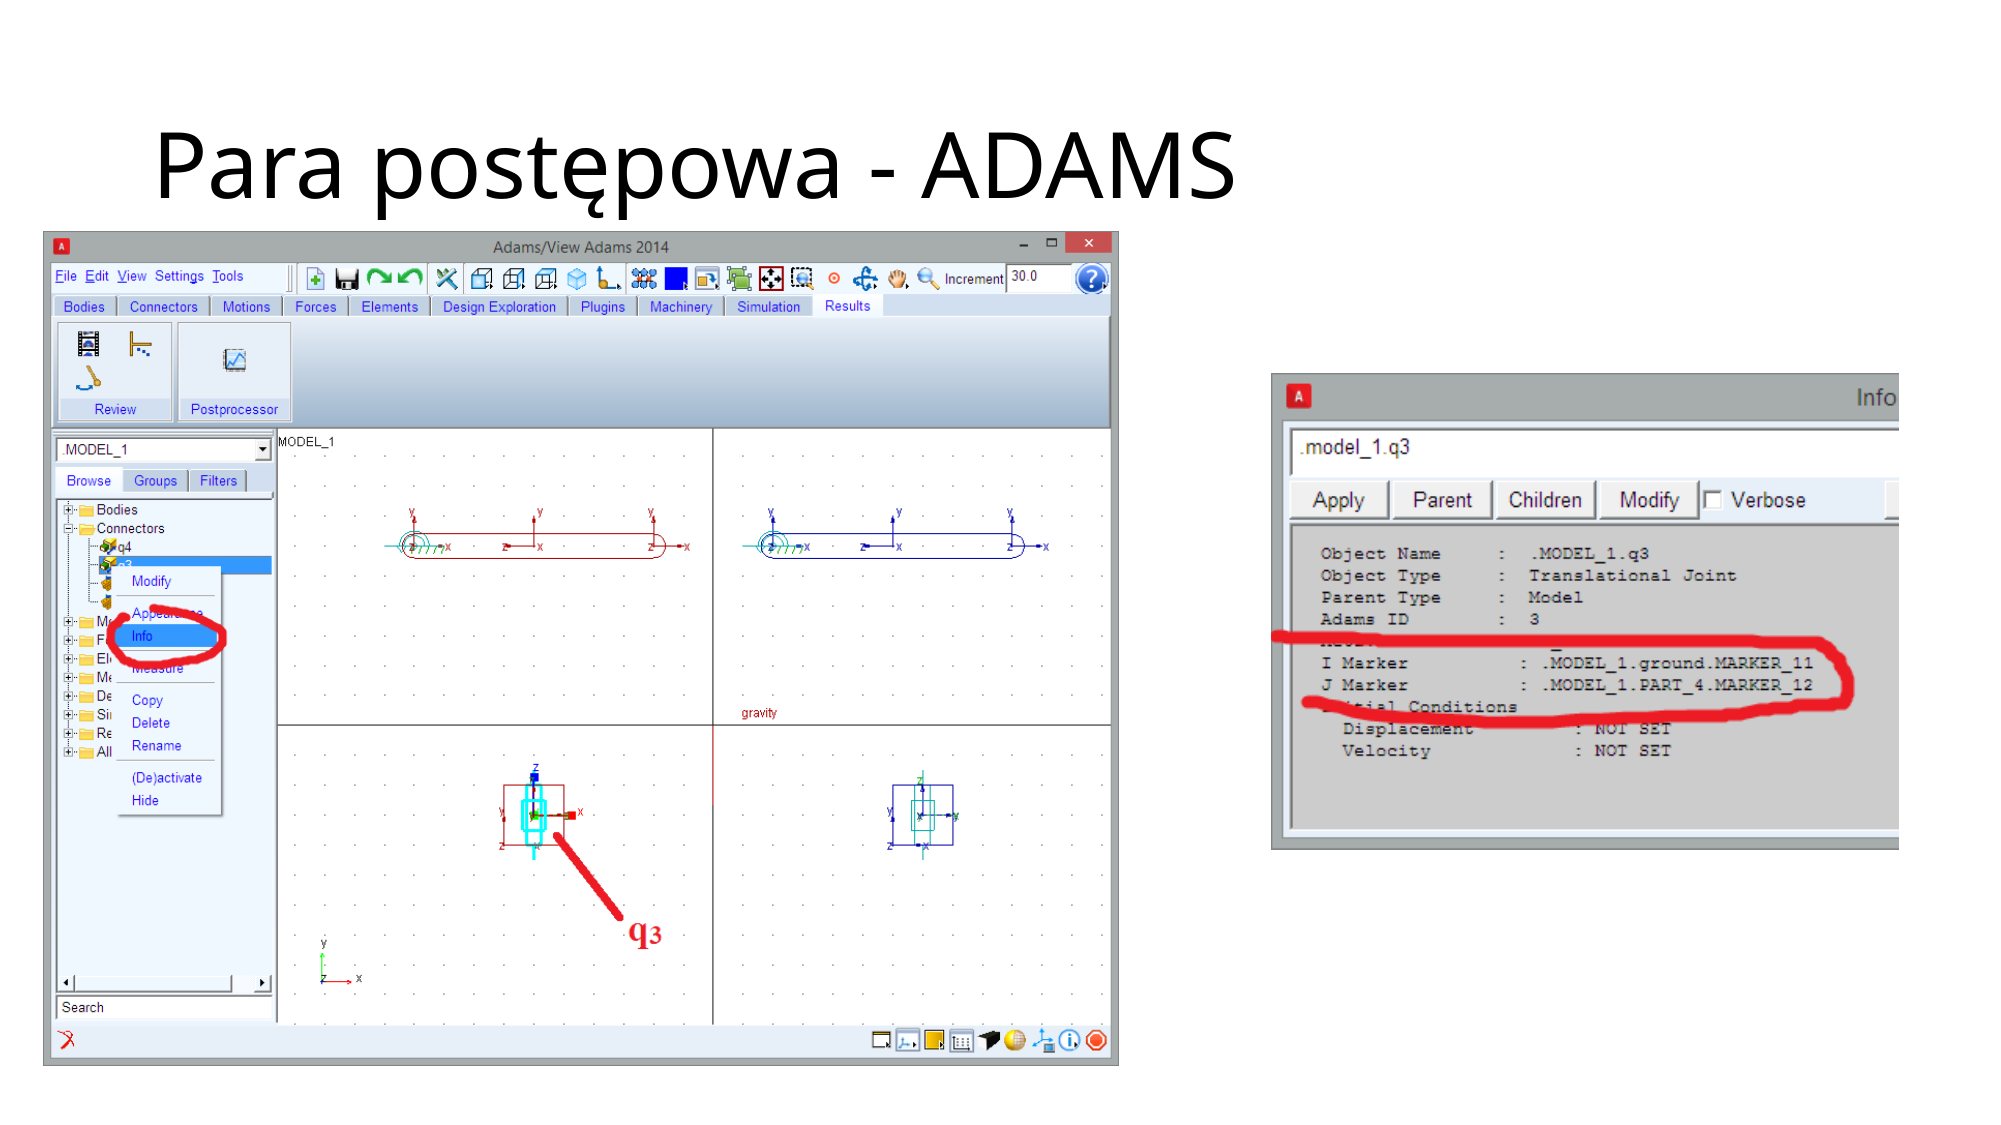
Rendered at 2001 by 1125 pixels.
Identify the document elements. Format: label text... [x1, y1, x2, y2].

picture [1271, 373, 1899, 851]
picture [43, 231, 1119, 1066]
title Para postępowa - ADAMS [137, 59, 1863, 278]
